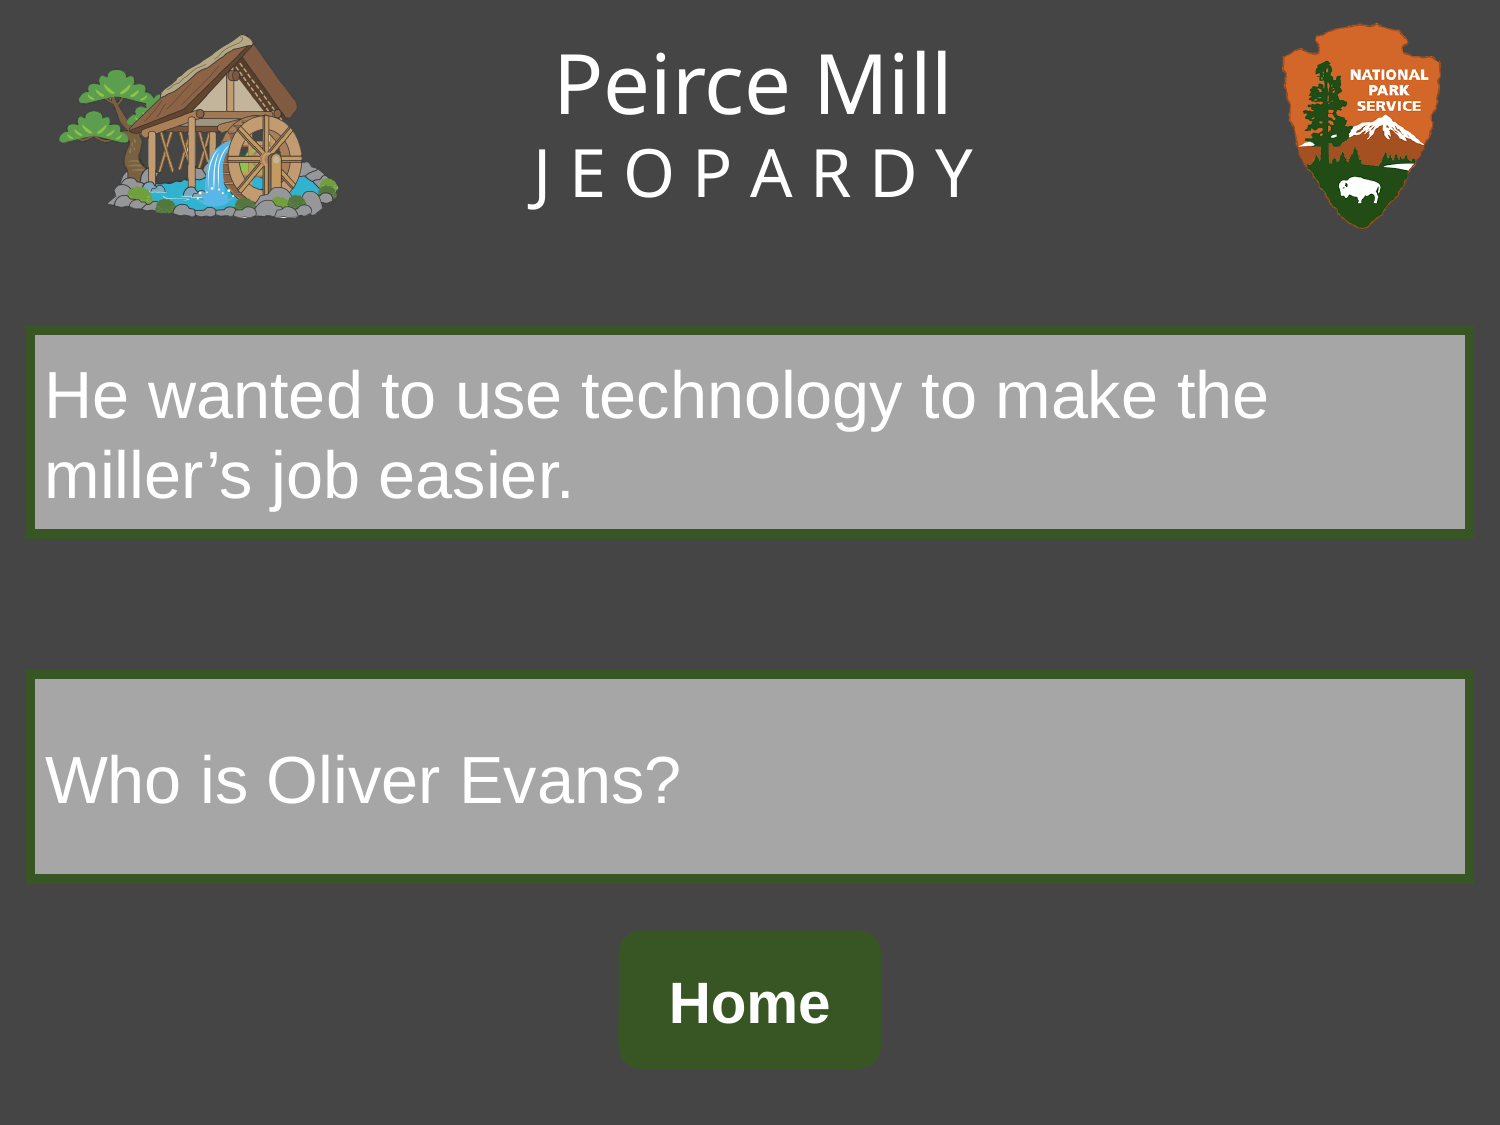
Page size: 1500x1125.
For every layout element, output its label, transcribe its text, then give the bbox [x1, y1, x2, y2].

text_box Who is Oliver Evans? [30, 674, 1470, 879]
picture [1282, 23, 1441, 229]
picture [58, 34, 338, 218]
text_box He wanted to use technology to make the miller’s job easier. [30, 329, 1470, 535]
text_box Peirce Mill J E O P A R D Y [485, 23, 1023, 219]
text_box Home [617, 929, 883, 1070]
